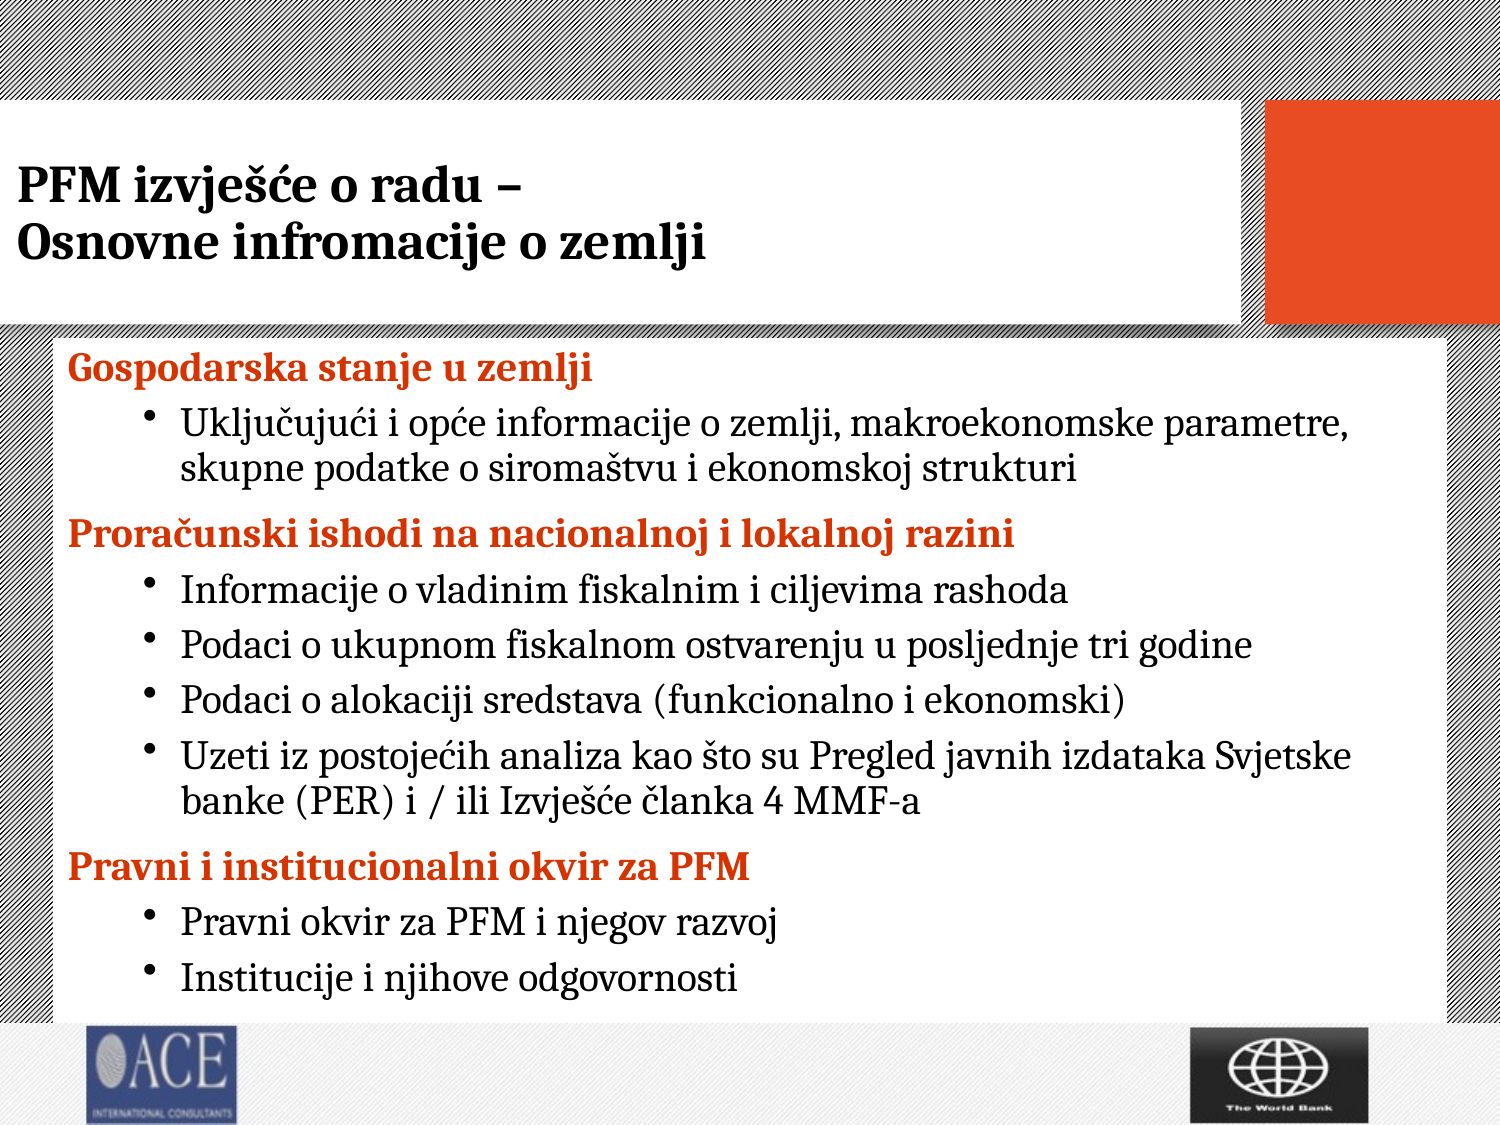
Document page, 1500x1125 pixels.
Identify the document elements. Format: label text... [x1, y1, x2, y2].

title PFM izvješće o radu – Osnovne infromacije o zemlji [2, 148, 1373, 279]
list Gospodarska stanje u zemlji Uključujući i opće informacije o zemlji, makroekonomske parametre, skupne podatke o siromaštvu i ekonomskoj strukturi Proračunski ishodi na nacionalnoj i lokalnoj razini Informacije o vladinim fiskalnim i ciljevima rashoda Podaci o ukupnom fiskalnom ostvarenju u posljednje tri godine Podaci o alokaciji sredstava (funkcionalno i ekonomski) Uzeti iz postojećih analiza kao što su Pregled javnih izdataka Svjetske banke (PER) i / ili Izvješće članka 4 MMF-a Pravni i institucionalni okvir za PFM Pravni okvir za PFM i njegov razvoj Institucije i njihove odgovornosti [52, 337, 1448, 1023]
picture [0, 279, 1500, 1125]
picture [0, 0, 1500, 148]
